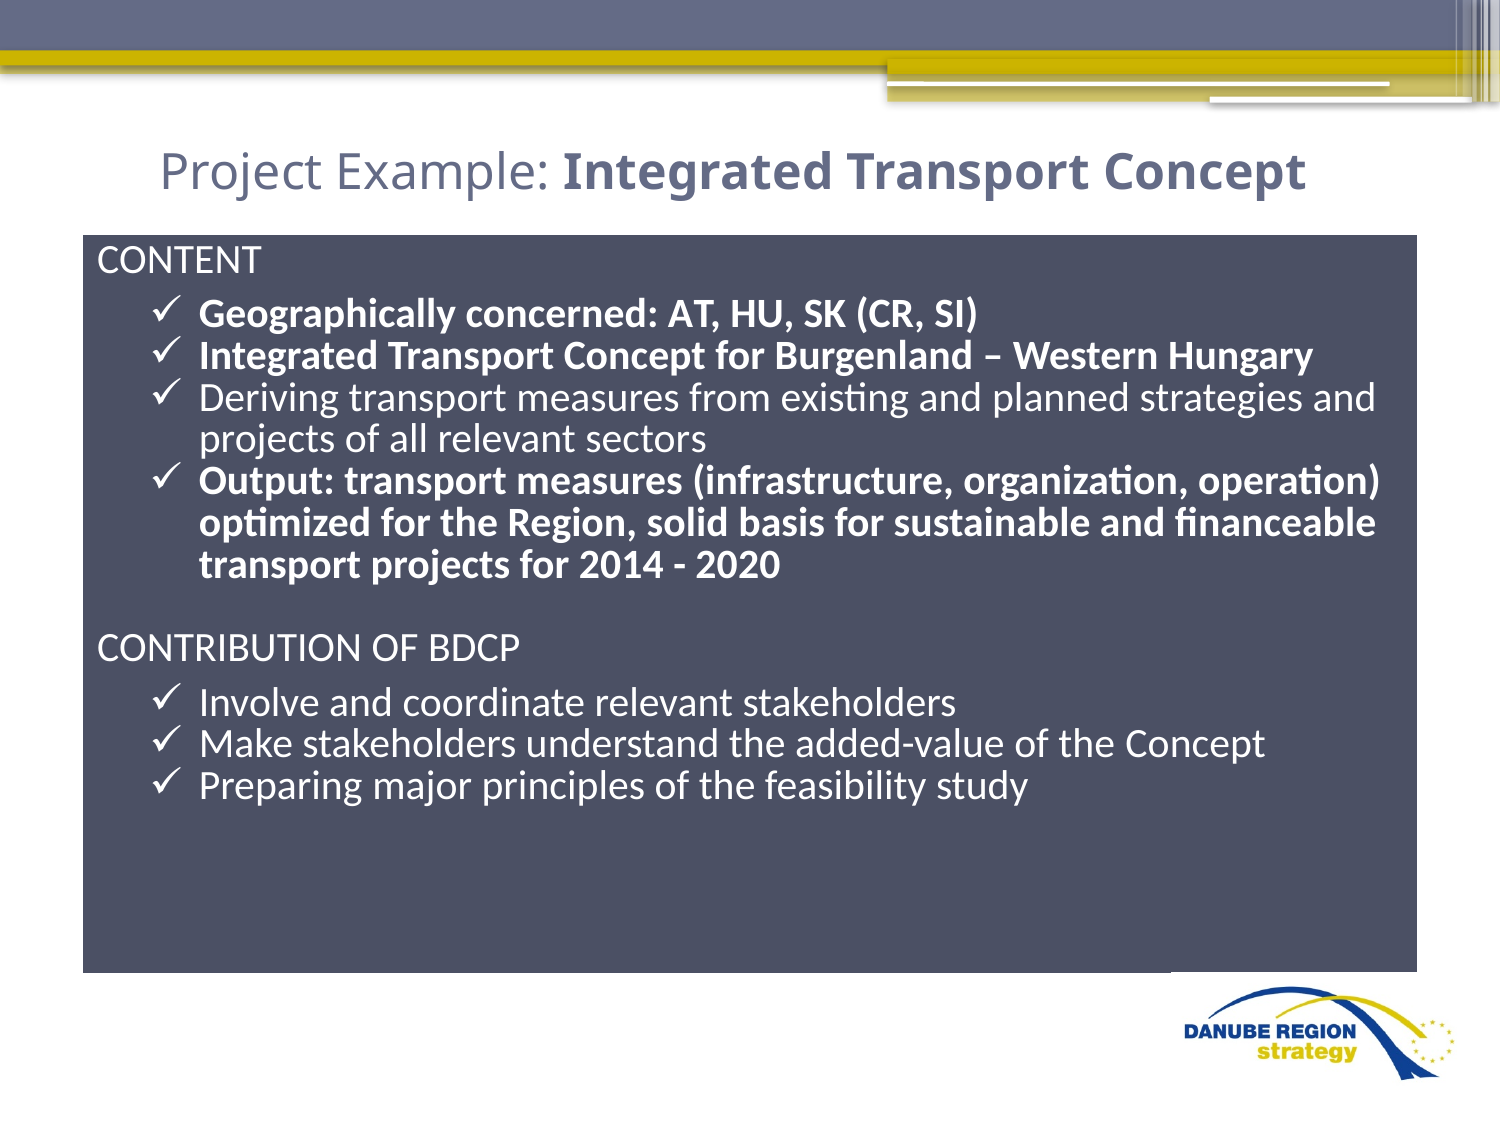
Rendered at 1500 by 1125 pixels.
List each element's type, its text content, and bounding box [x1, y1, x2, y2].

table_header CONTENT Geographically concerned: AT, HU, SK (CR, SI) Integrated Transport Concept for Burgenland – Western Hungary Deriving transport measures from existing and planned strategies and projects of all relevant sectors Output: transport measures (infrastructure, organization, operation) optimized for the Region, solid basis for sustainable and financeable transport projects for 2014 - 2020 CONTRIBUTION OF BDCP Involve and coordinate relevant stakeholders Make stakeholders understand the added-value of the Concept Preparing major principles of the feasibility study [83, 235, 1417, 973]
picture [1171, 972, 1468, 1094]
title Project Example: Integrated Transport Concept [58, 93, 1409, 246]
